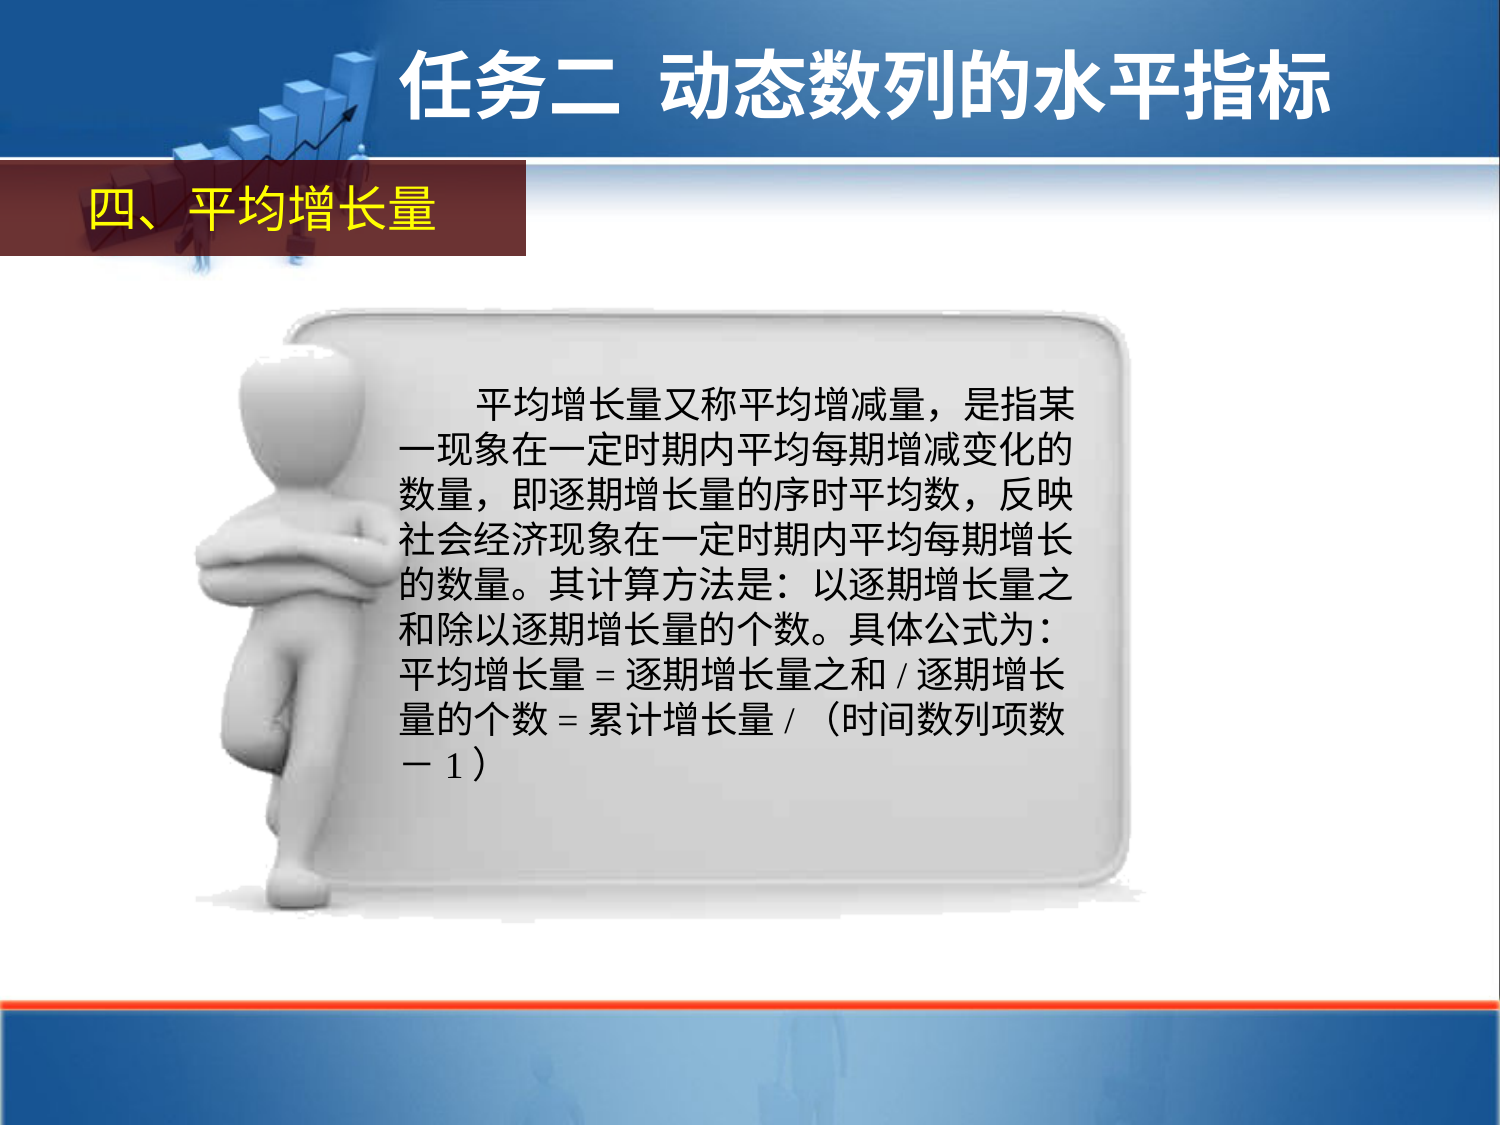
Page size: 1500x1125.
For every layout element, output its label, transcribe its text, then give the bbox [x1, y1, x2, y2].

text_box 任务二 动态数列的水平指标 [383, 30, 1500, 136]
text_box 四、平均增长量 [0, 160, 526, 256]
picture [0, 0, 1500, 1125]
